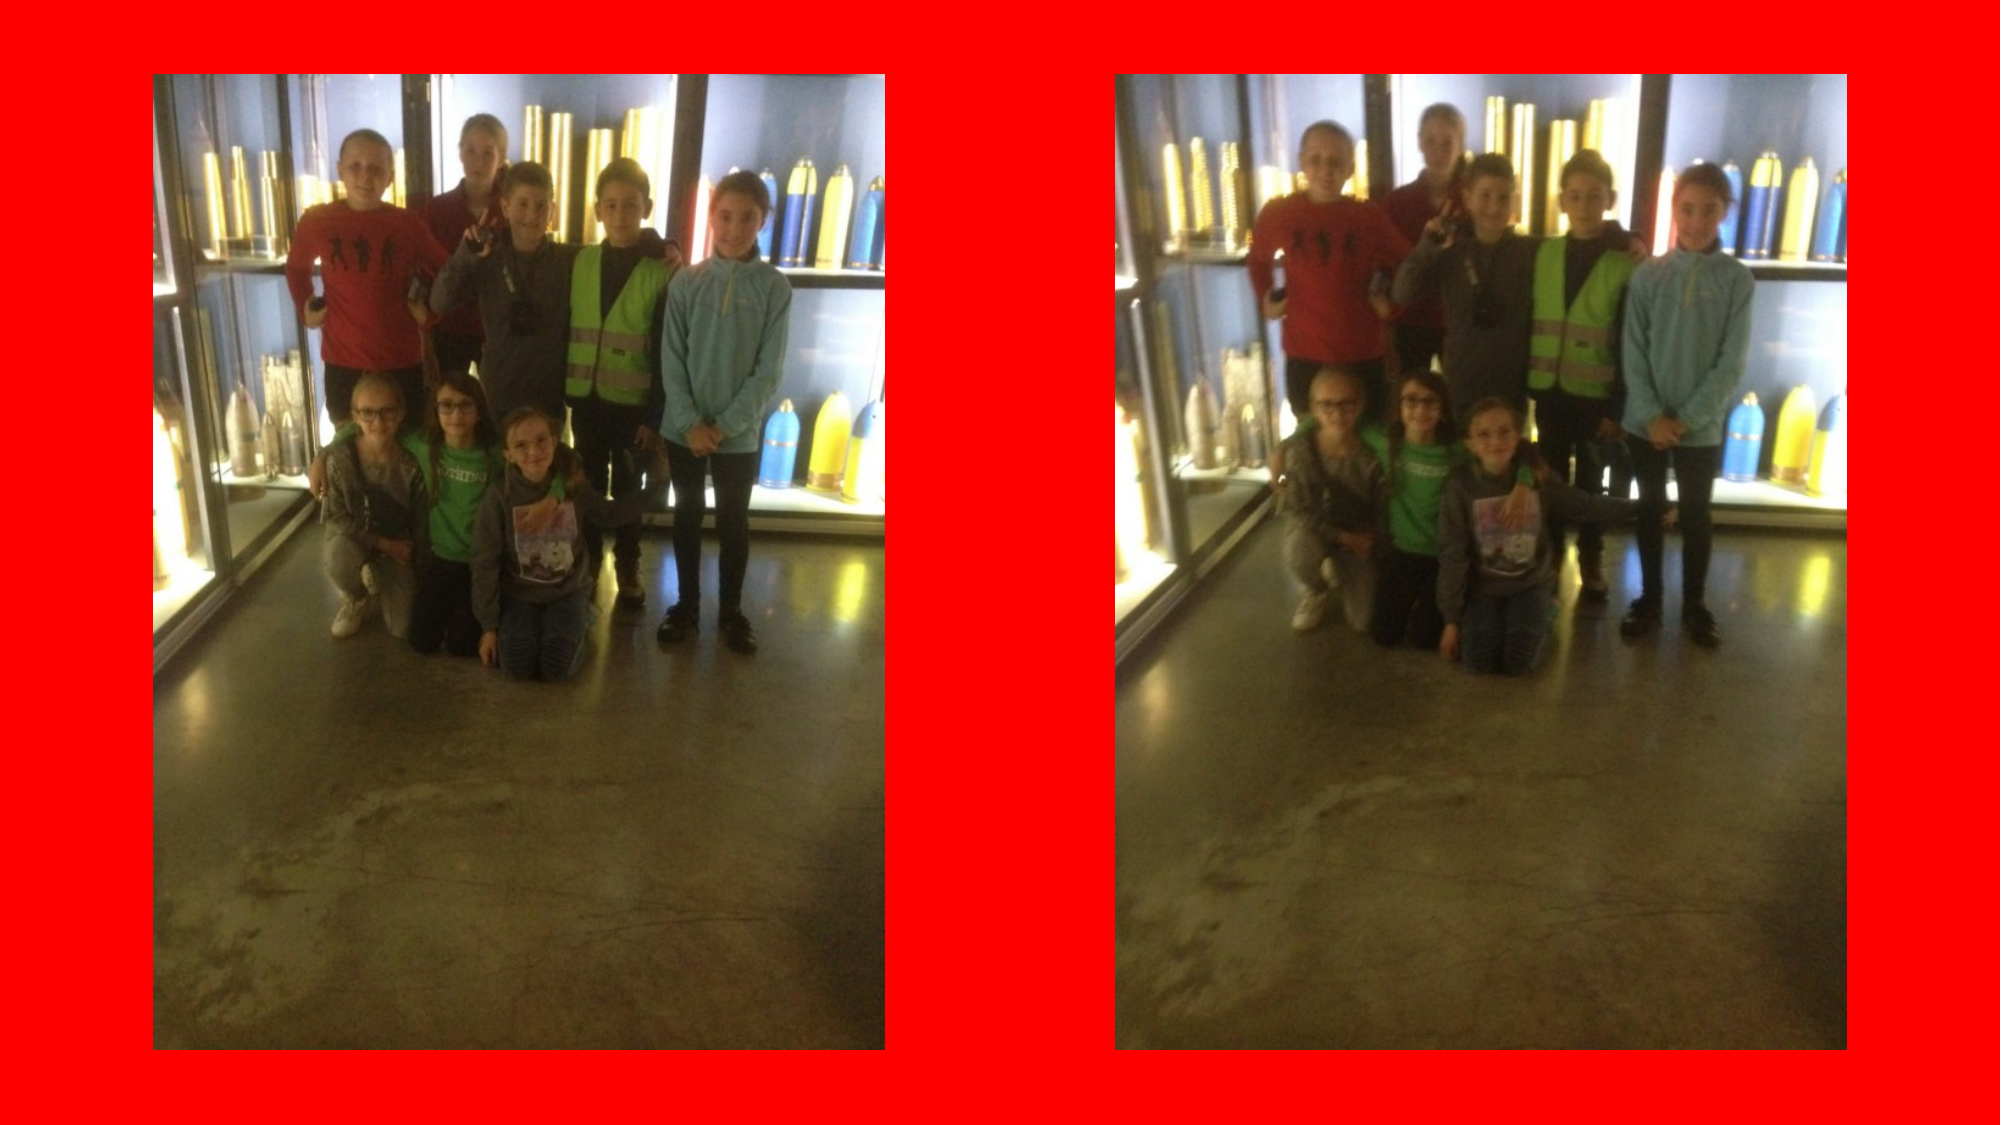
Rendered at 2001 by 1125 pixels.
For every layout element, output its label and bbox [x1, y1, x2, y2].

picture [1115, 74, 1847, 1050]
picture [153, 74, 885, 1050]
